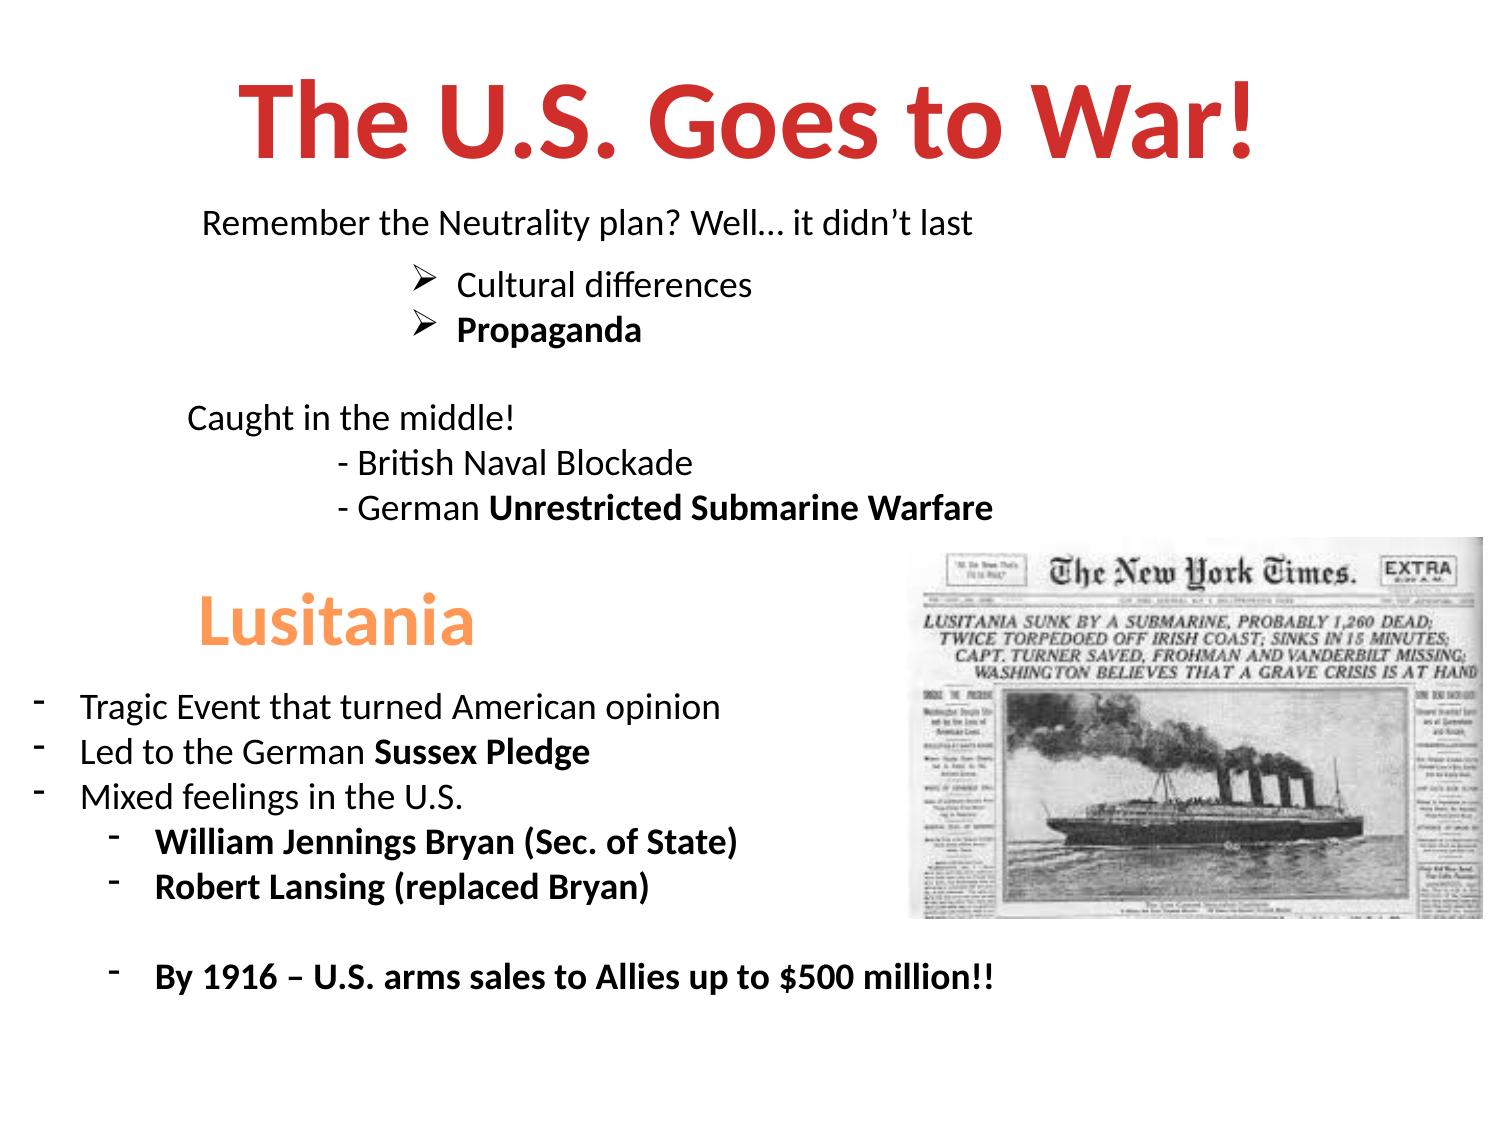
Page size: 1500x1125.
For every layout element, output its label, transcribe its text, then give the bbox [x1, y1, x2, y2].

text_box Lusitania [183, 562, 492, 668]
text_box Remember the Neutrality plan? Well… it didn’t last [187, 190, 989, 250]
text_box Tragic Event that turned American opinion Led to the German Sussex Pledge Mixed feelings in the U.S. William Jennings Bryan (Sec. of State) Robert Lansing (replaced Bryan) By 1916 – U.S. arms sales to Allies up to $500 million!! [18, 674, 1012, 1005]
picture [907, 536, 1483, 919]
text_box Cultural differences Propaganda [395, 252, 768, 385]
text_box The U.S. Goes to War! [223, 38, 1277, 189]
text_box Caught in the middle! - British Naval Blockade - German Unrestricted Submarine Warfare [172, 385, 1010, 536]
